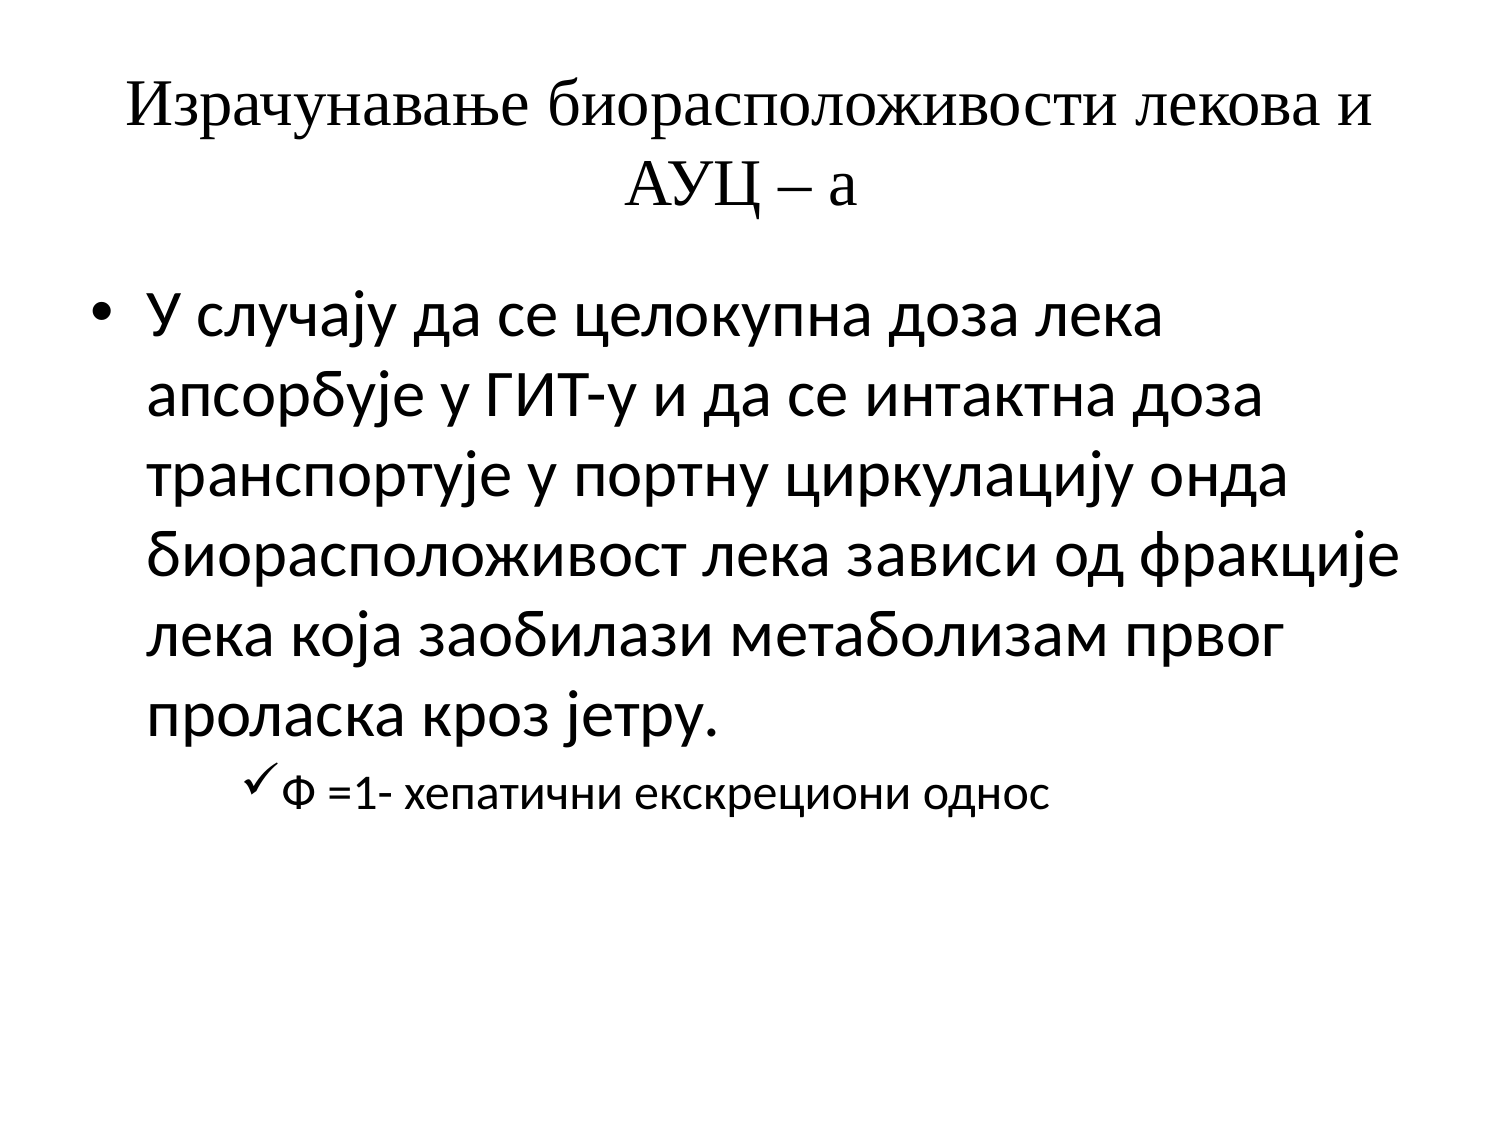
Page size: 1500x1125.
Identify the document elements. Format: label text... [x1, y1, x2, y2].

title Израчунавање биорасположивости лекова и АУЦ – а [75, 45, 1425, 233]
list У случају да се целокупна доза лека апсорбује у ГИТ-у и да се интактна доза транспортује у портну циркулацију онда биорасположивост лека зависи од фракције лека која заобилази метаболизам првог проласка кроз јетру. Ф =1- хепатични екскрециони однос [75, 262, 1425, 1005]
